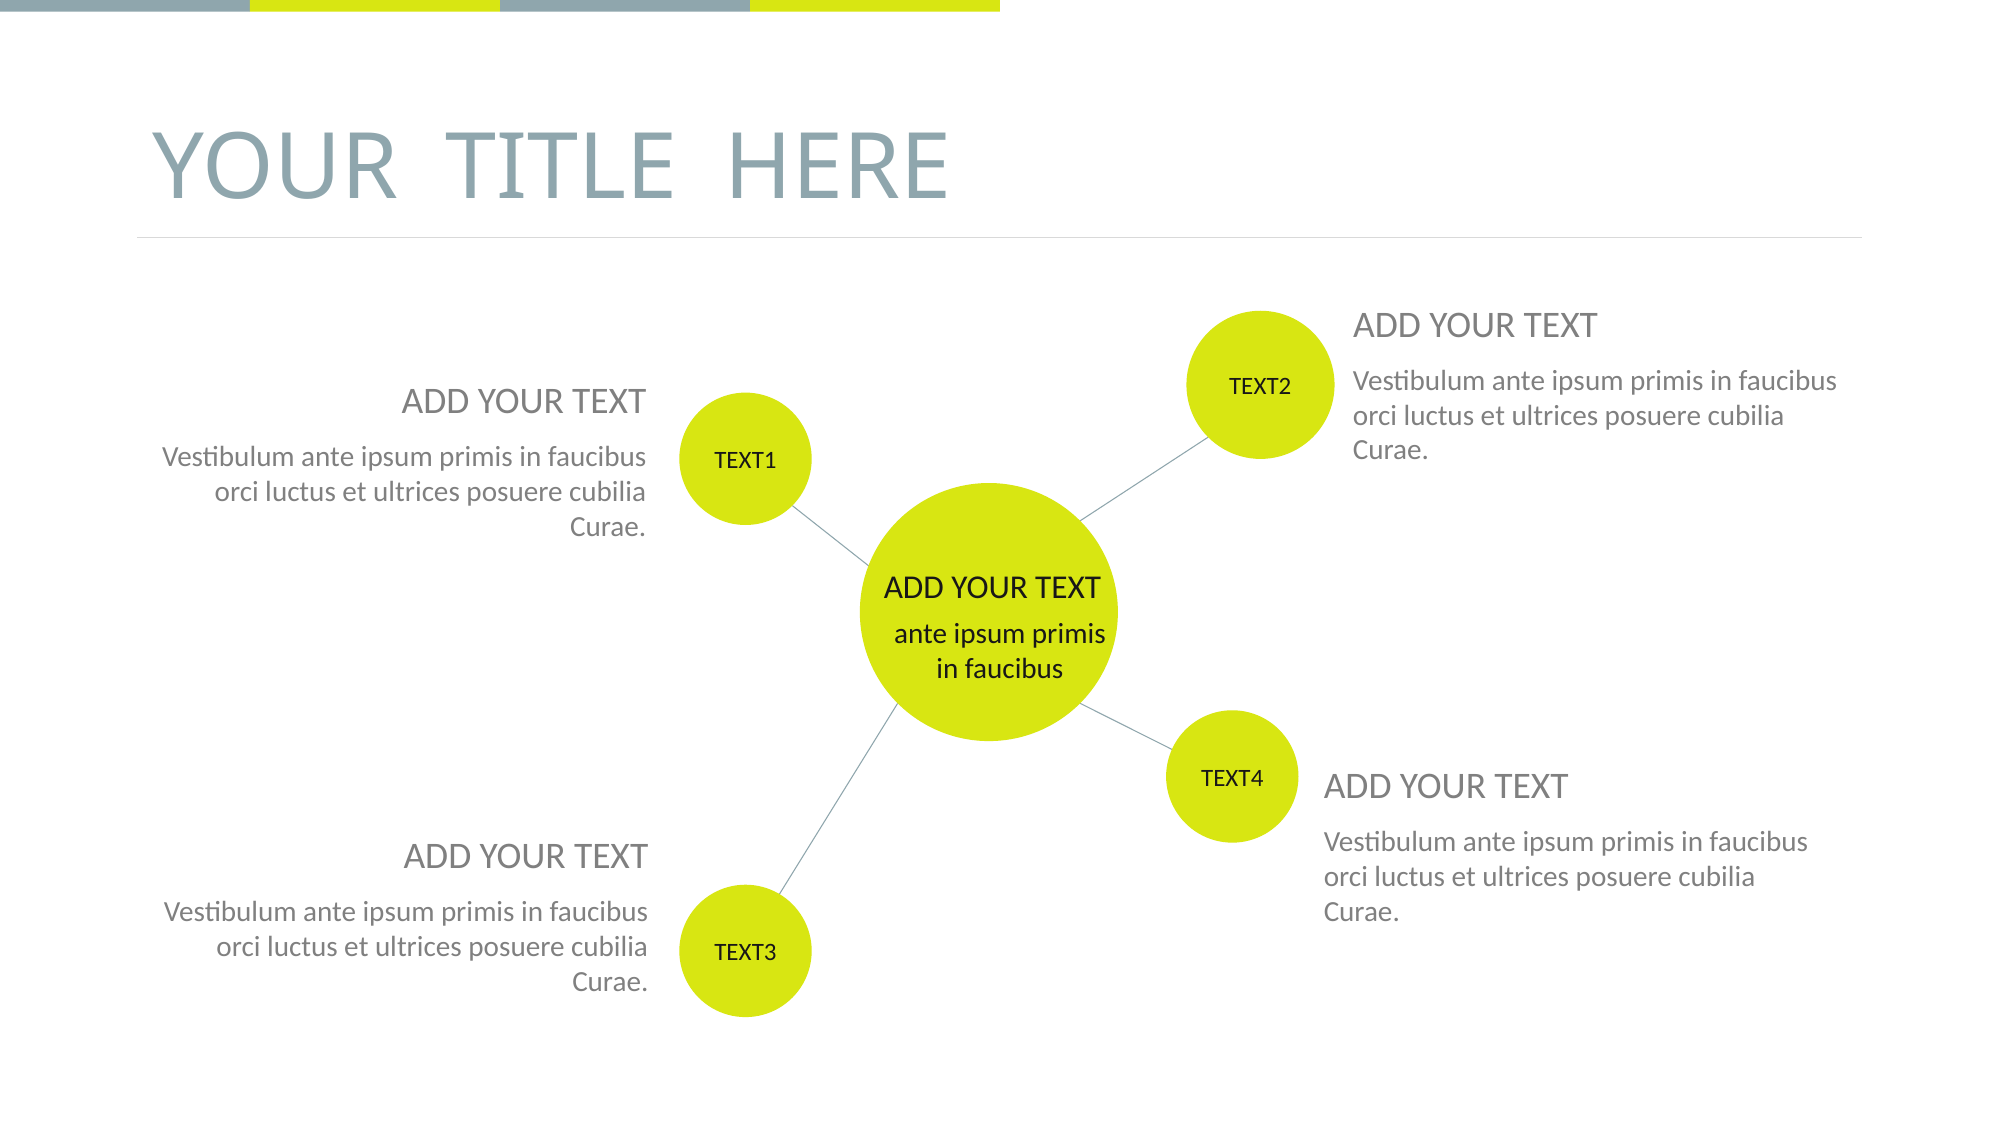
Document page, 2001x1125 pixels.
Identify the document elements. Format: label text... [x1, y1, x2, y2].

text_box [767, 703, 898, 914]
text_box Vestibulum ante ipsum primis in faucibus orci luctus et ultrices posuere cubilia Curae. [137, 429, 662, 550]
text_box Vestibulum ante ipsum primis in faucibus orci luctus et ultrices posuere cubilia Curae. [139, 884, 664, 1005]
text_box TEXT3 [678, 883, 813, 1019]
text_box [887, 481, 1107, 557]
text_box TEXT1 [678, 391, 813, 527]
text_box ADD YOUR TEXT [839, 557, 1146, 613]
text_box [858, 613, 865, 652]
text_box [1080, 703, 1187, 757]
text_box TEXT2 [1185, 309, 1336, 460]
text_box ADD YOUR TEXT [155, 824, 664, 884]
text_box ante ipsum primis in faucibus [865, 607, 1135, 692]
text_box [886, 692, 1092, 743]
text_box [1080, 437, 1209, 521]
title YOUR TITLE HERE [137, 59, 1863, 278]
text_box Vestibulum ante ipsum primis in faucibus orci luctus et ultrices posuere cubilia Curae. [1308, 814, 1834, 935]
text_box ADD YOUR TEXT [153, 368, 662, 429]
text_box ADD YOUR TEXT [1309, 754, 1817, 814]
text_box Vestibulum ante ipsum primis in faucibus orci luctus et ultrices posuere cubilia Curae. [1338, 353, 1863, 474]
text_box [792, 505, 887, 581]
text_box TEXT4 [1165, 709, 1300, 844]
text_box ADD YOUR TEXT [1338, 292, 1846, 353]
